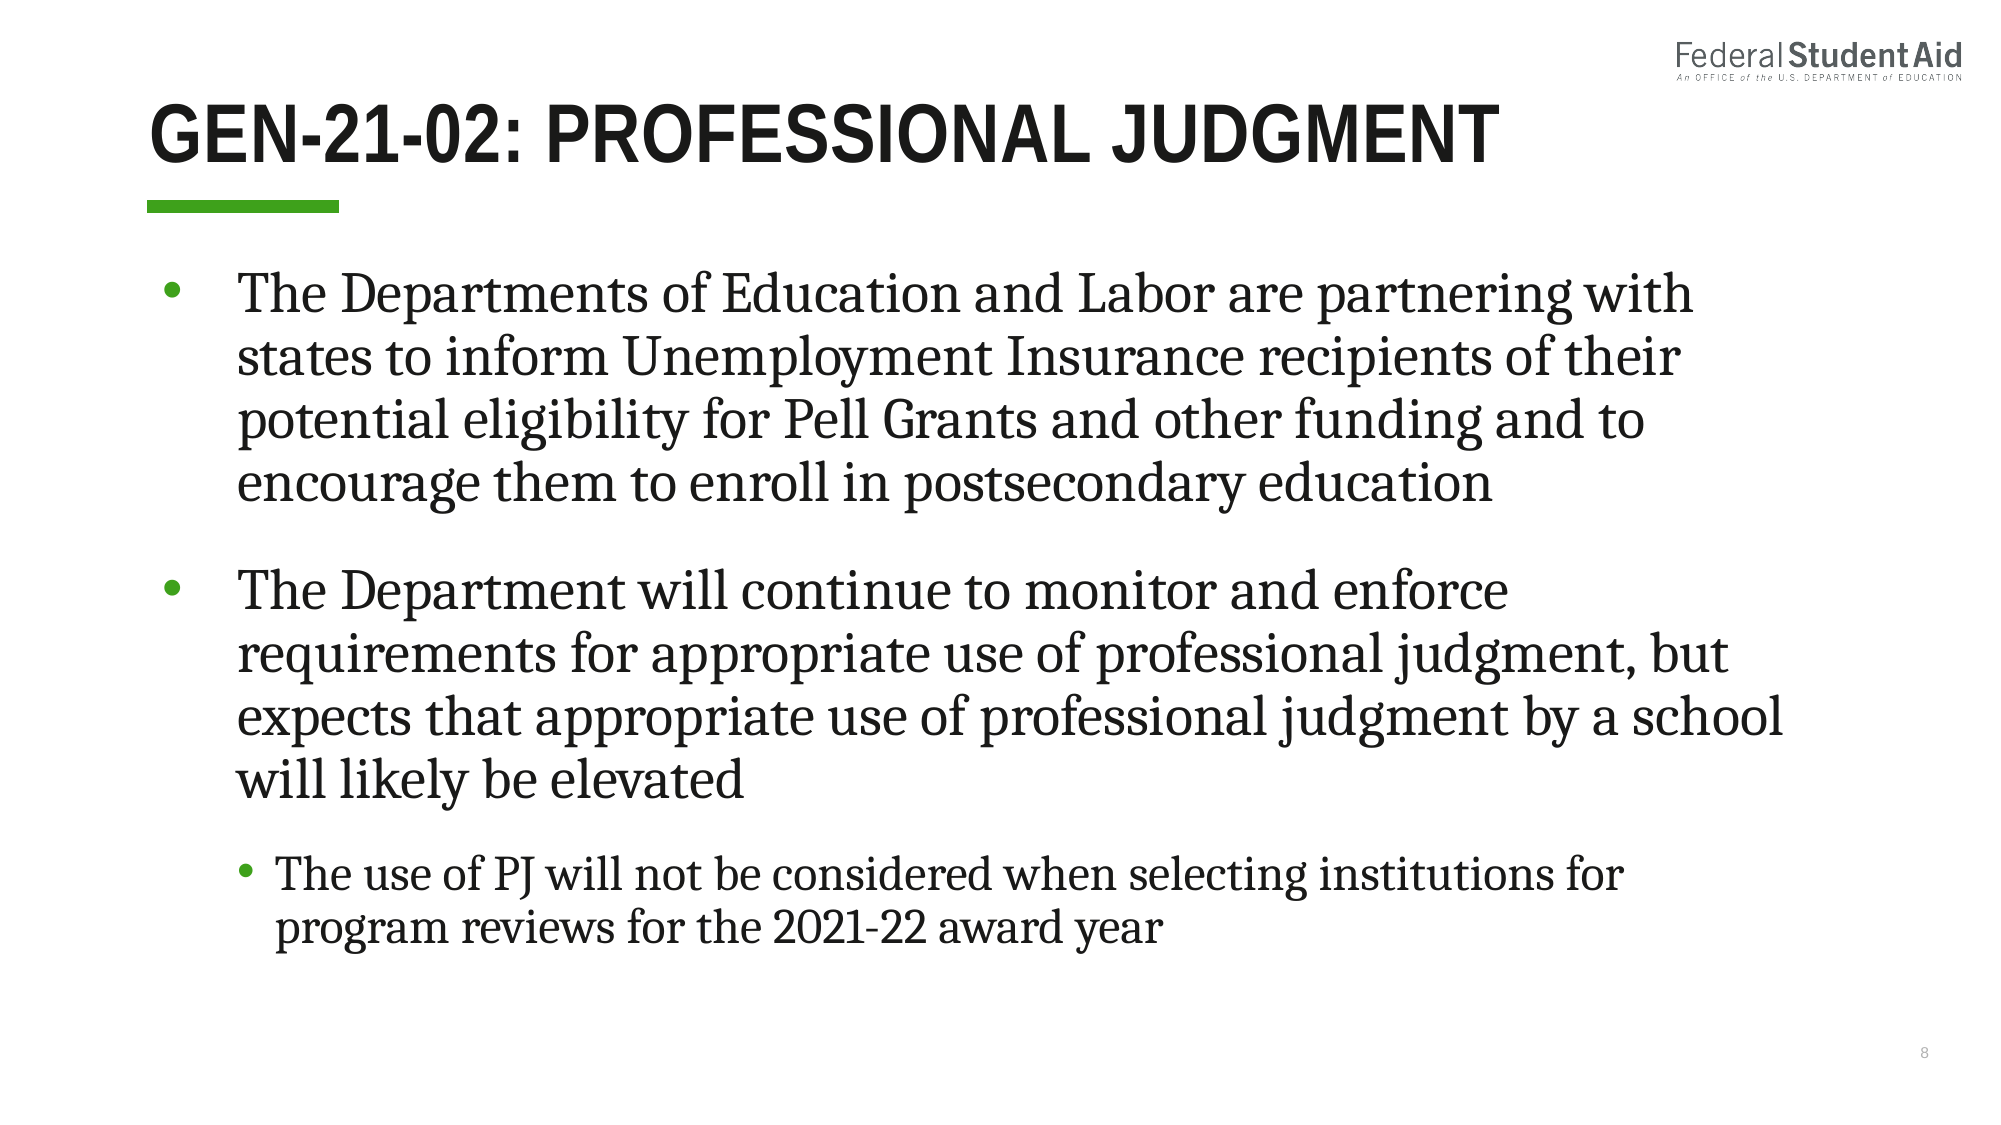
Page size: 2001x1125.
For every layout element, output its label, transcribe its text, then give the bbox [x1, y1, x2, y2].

picture [1651, 16, 1986, 106]
list The Departments of Education and Labor are partnering with states to inform Unemployment Insurance recipients of their potential eligibility for Pell Grants and other funding and to encourage them to enroll in postsecondary education The Department will continue to monitor and enforce requirements for appropriate use of professional judgment, but expects that appropriate use of professional judgment by a school will likely be elevated The use of PJ will not be considered when selecting institutions for program reviews for the 2021-22 award year [147, 254, 1826, 1043]
title GEN-21-02: Professional judgment [149, 57, 1606, 189]
slide_number 8 [1920, 1042, 1986, 1094]
